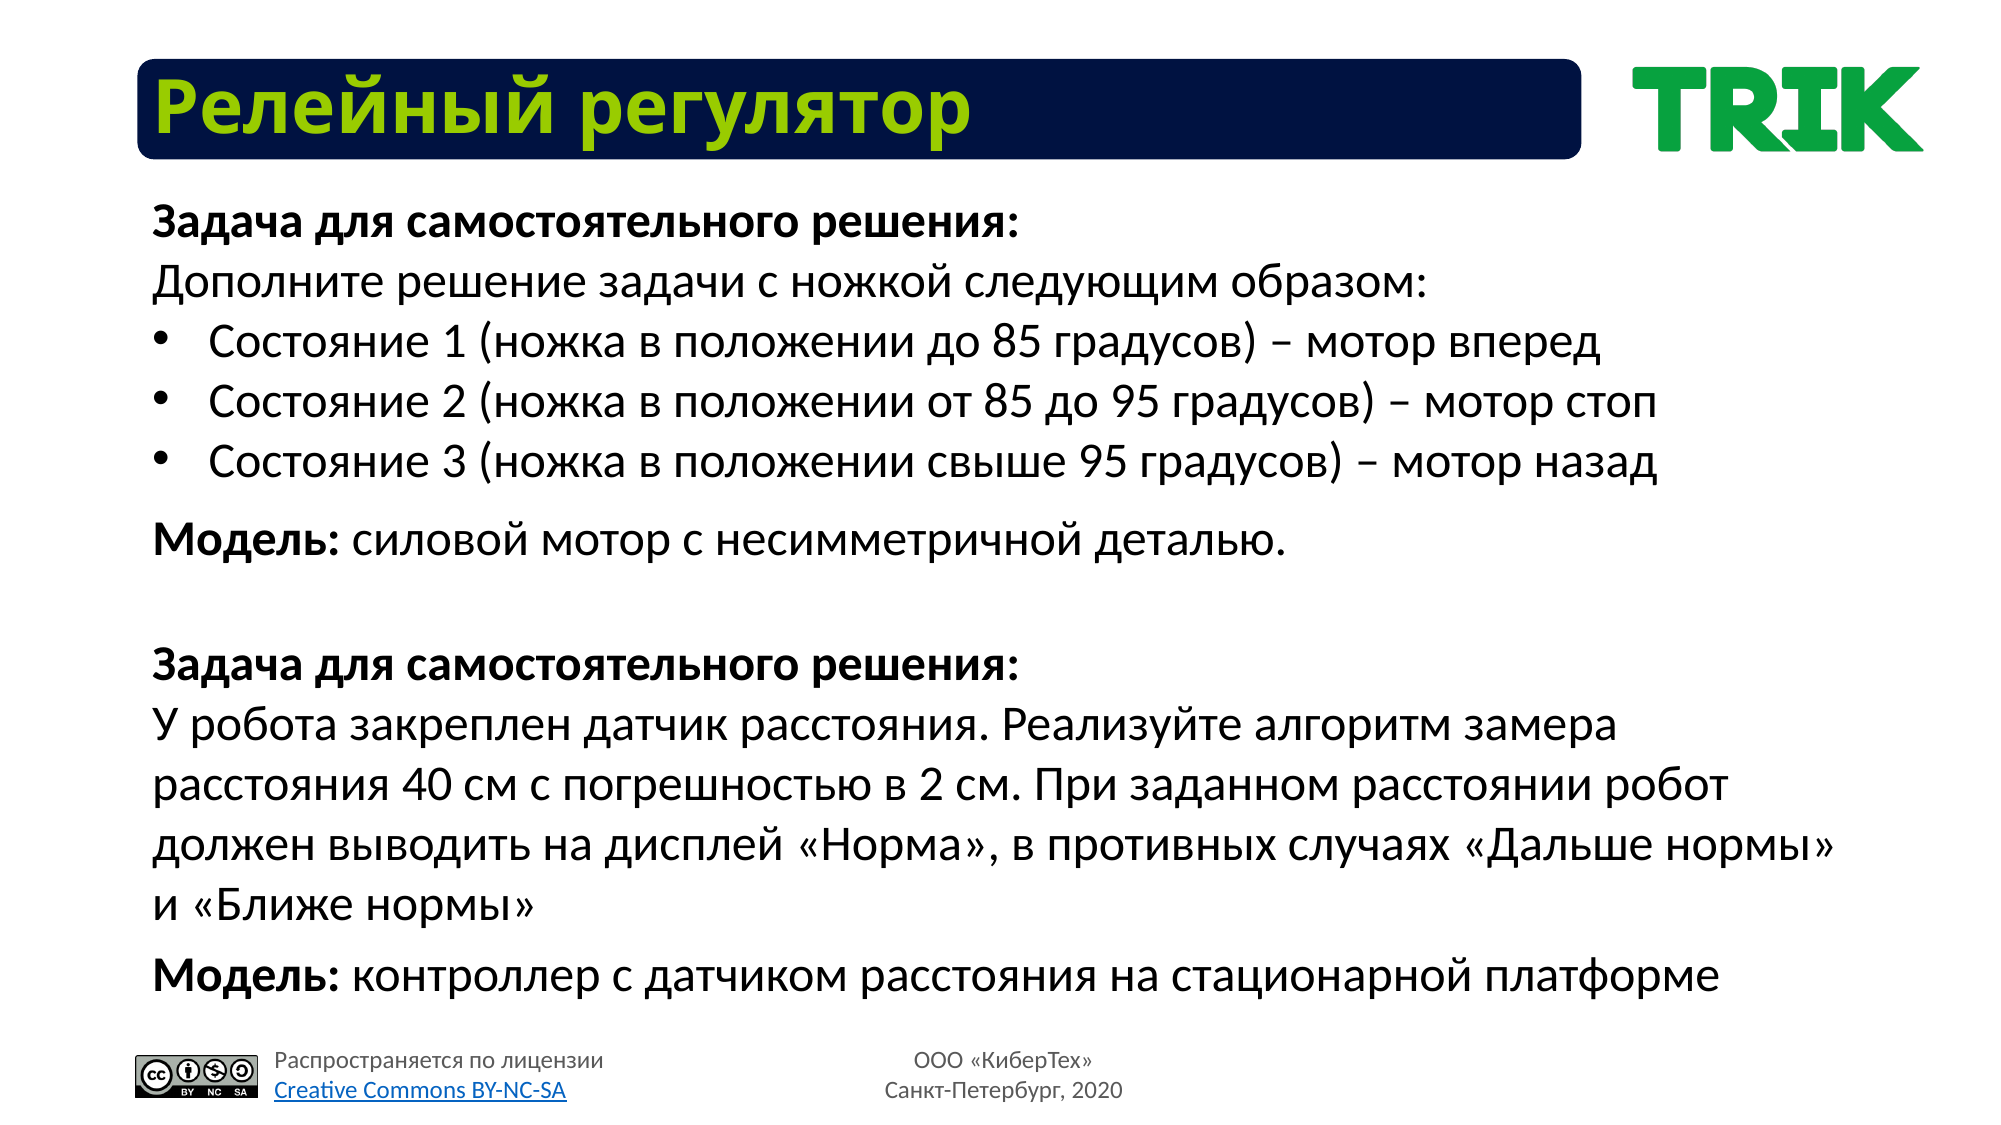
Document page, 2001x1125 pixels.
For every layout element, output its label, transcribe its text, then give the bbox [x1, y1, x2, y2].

text_box Задача для самостоятельного решения: Дополните решение задачи с ножкой следующим образом: Состояние 1 (ножка в положении до 85 градусов) – мотор вперед Состояние 2 (ножка в положении от 85 до 95 градусов) – мотор стоп Состояние 3 (ножка в положении свыше 95 градусов) – мотор назад [137, 180, 1863, 495]
text_box Модель: контроллер с датчиком расстояния на стационарной платформе [137, 934, 1773, 1010]
picture [1631, 64, 1924, 154]
text_box Задача для самостоятельного решения: У робота закреплен датчик расстояния. Реализуйте алгоритм замера расстояния 40 см с погрешностью в 2 см. При заданном расстоянии робот должен выводить на дисплей «Норма», в противных случаях «Дальше нормы» и «Ближе нормы» [137, 623, 1863, 939]
picture [135, 1055, 258, 1098]
text_box Модель: силовой мотор с несимметричной деталью. [137, 498, 1568, 573]
title Релейный регулятор [137, 61, 1582, 163]
